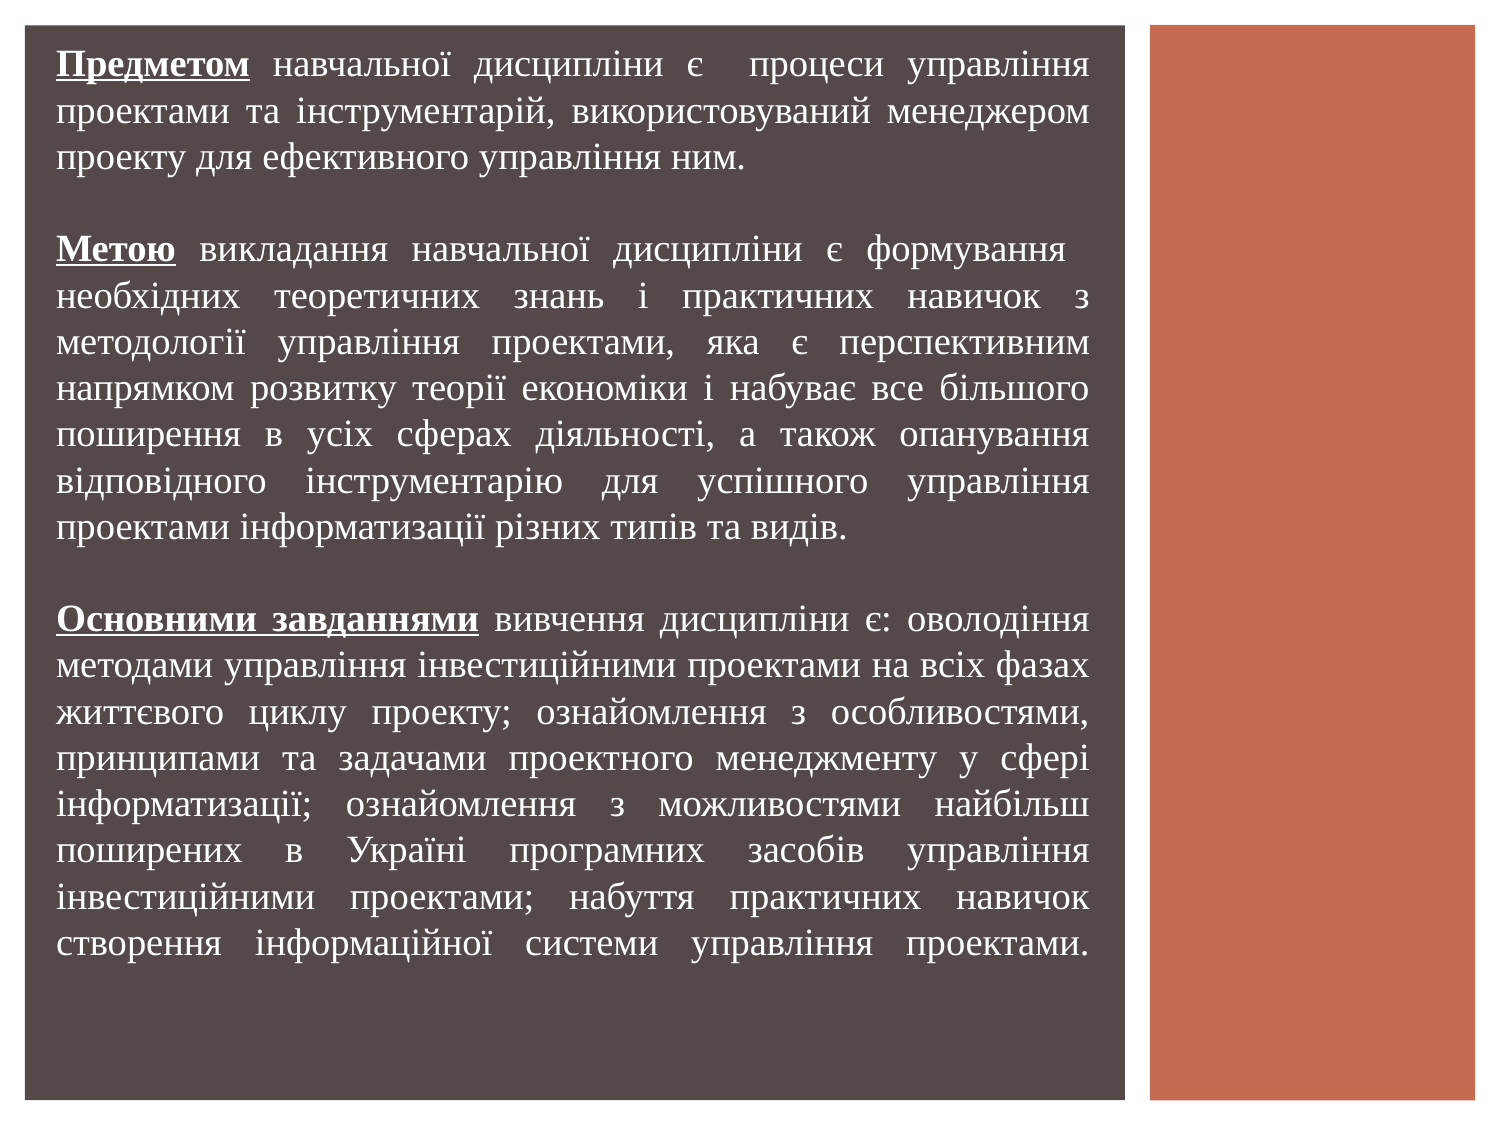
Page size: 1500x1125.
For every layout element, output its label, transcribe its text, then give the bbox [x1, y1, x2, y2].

text_box Предметом навчальної дисципліни є процеси управління проектами та інструментарій, використовуваний менеджером проекту для ефективного управління ним. Метою викладання навчальної дисципліни є формування необхідних теоретичних знань і практичних навичок з методології управління проектами, яка є перспективним напрямком розвитку теорії економіки і набуває все більшого поширення в усіх сферах діяльності, а також опанування відповідного інструментарію для успішного управління проектами інформатизації різних типів та видів. Основними завданнями вивчення дисципліни є: оволодіння методами управління інвестиційними проектами на всіх фазах життєвого циклу проекту; ознайомлення з особливостями, принципами та задачами проектного менеджменту у сфері інформатизації; ознайомлення з можливостями найбільш поширених в Україні програмних засобів управління інвестиційними проектами; набуття практичних навичок створення інформаційної системи управління проектами. [41, 30, 1105, 1017]
